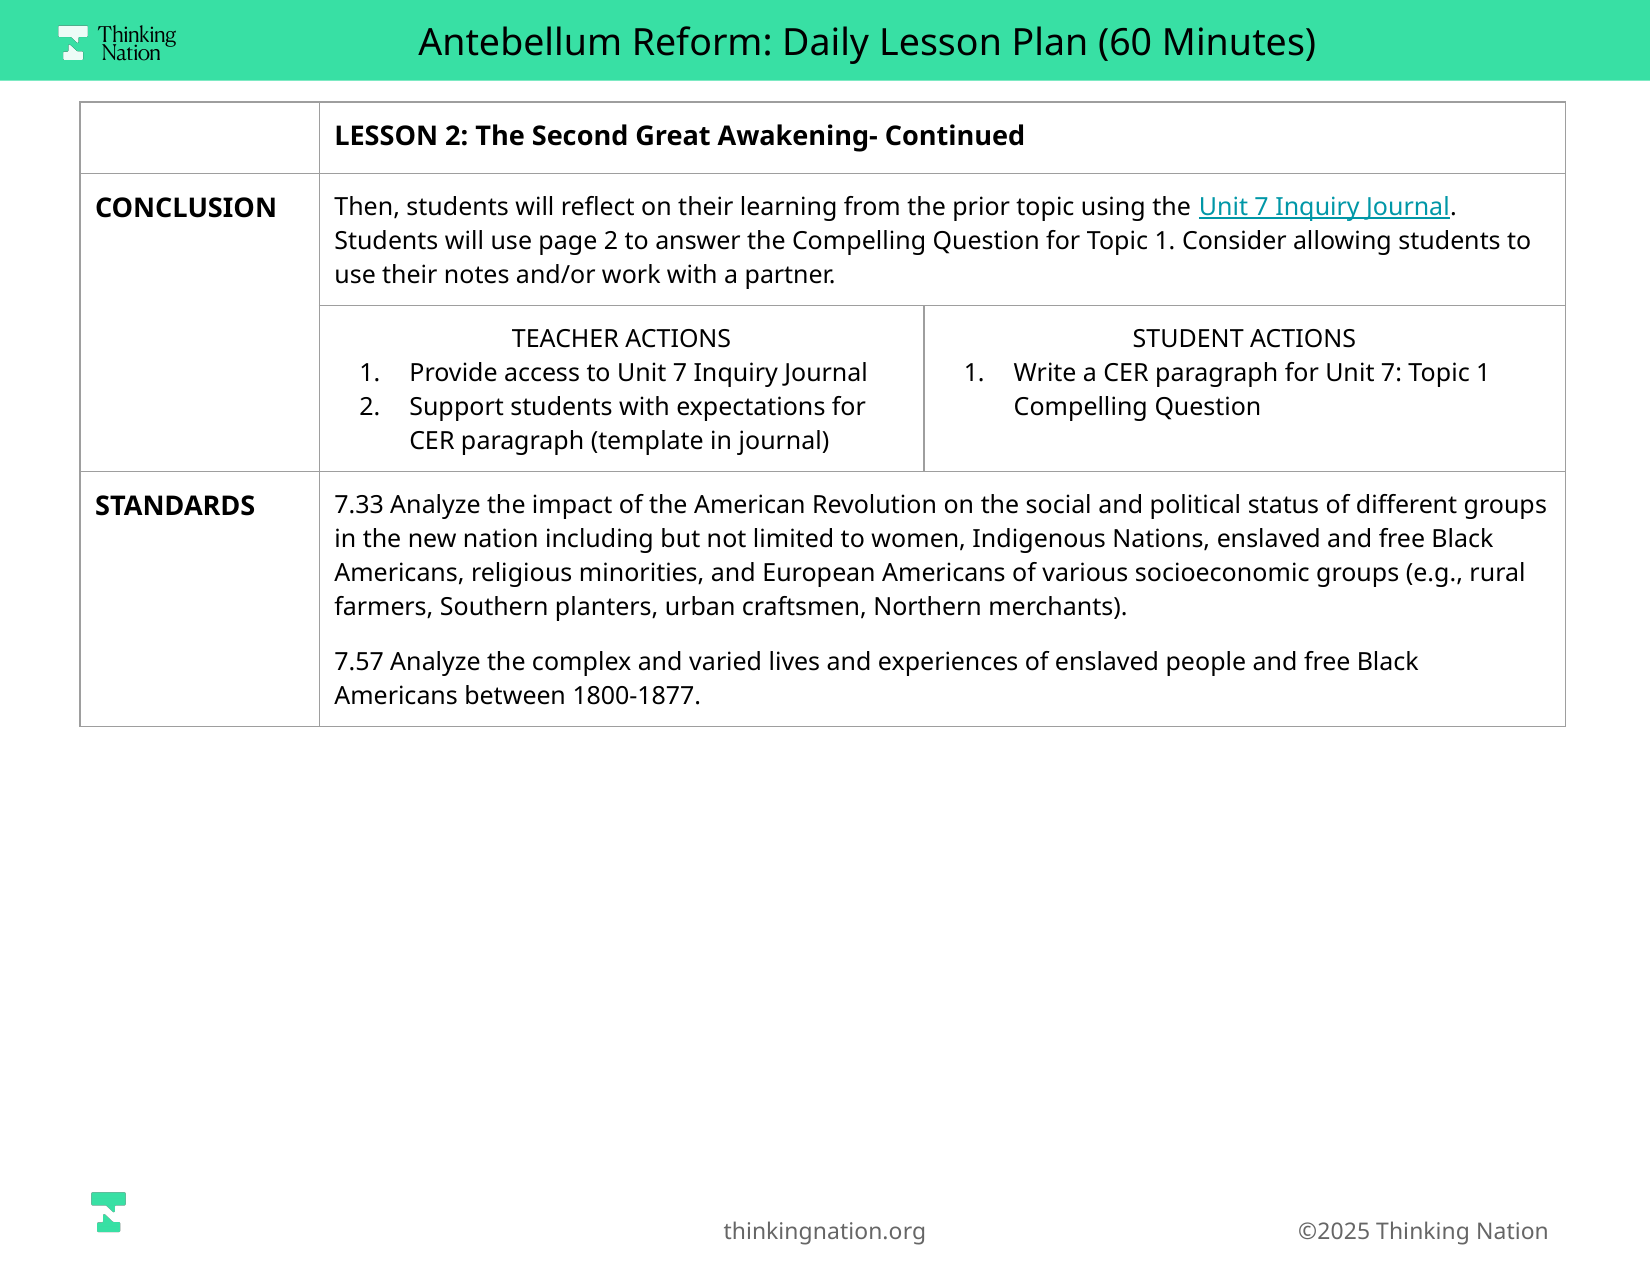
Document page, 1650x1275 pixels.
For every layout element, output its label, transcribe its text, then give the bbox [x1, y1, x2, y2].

table_cell STUDENT ACTIONS Write a CER paragraph for Unit 7: Topic 1 Compelling Question [925, 306, 1565, 471]
text_box Antebellum Reform: Daily Lesson Plan (60 Minutes) [0, 0, 1650, 81]
table_cell CONCLUSION [81, 174, 319, 471]
text_box thinkingnation.org [629, 1200, 1021, 1240]
table_cell TEACHER ACTIONS Provide access to Unit 7 Inquiry Journal Support students with expectations for CER paragraph (template in journal) [320, 306, 923, 471]
table_cell 7.33 Analyze the impact of the American Revolution on the social and political status of different groups in the new nation including but not limited to women, Indigenous Nations, enslaved and free Black Americans, religious minorities, and European Americans of various socioeconomic groups (e.g., rural farmers, Southern planters, urban craftsmen, Northern merchants). 7.57 Analyze the complex and varied lives and experiences of enslaved people and free Black Americans between 1800-1877. [320, 472, 1565, 726]
table_cell STANDARDS [81, 472, 319, 726]
table_header [81, 103, 319, 173]
table_header LESSON 2: The Second Great Awakening- Continued [320, 103, 1565, 173]
text_box ©2025 Thinking Nation [1174, 1200, 1566, 1240]
table_cell Then, students will reflect on their learning from the prior topic using the Unit 7 Inquiry Journal. Students will use page 2 to answer the Compelling Question for Topic 1. Consider allowing students to use their notes and/or work with a partner. [320, 174, 1565, 305]
picture [80, 1184, 136, 1240]
picture [45, 14, 180, 71]
